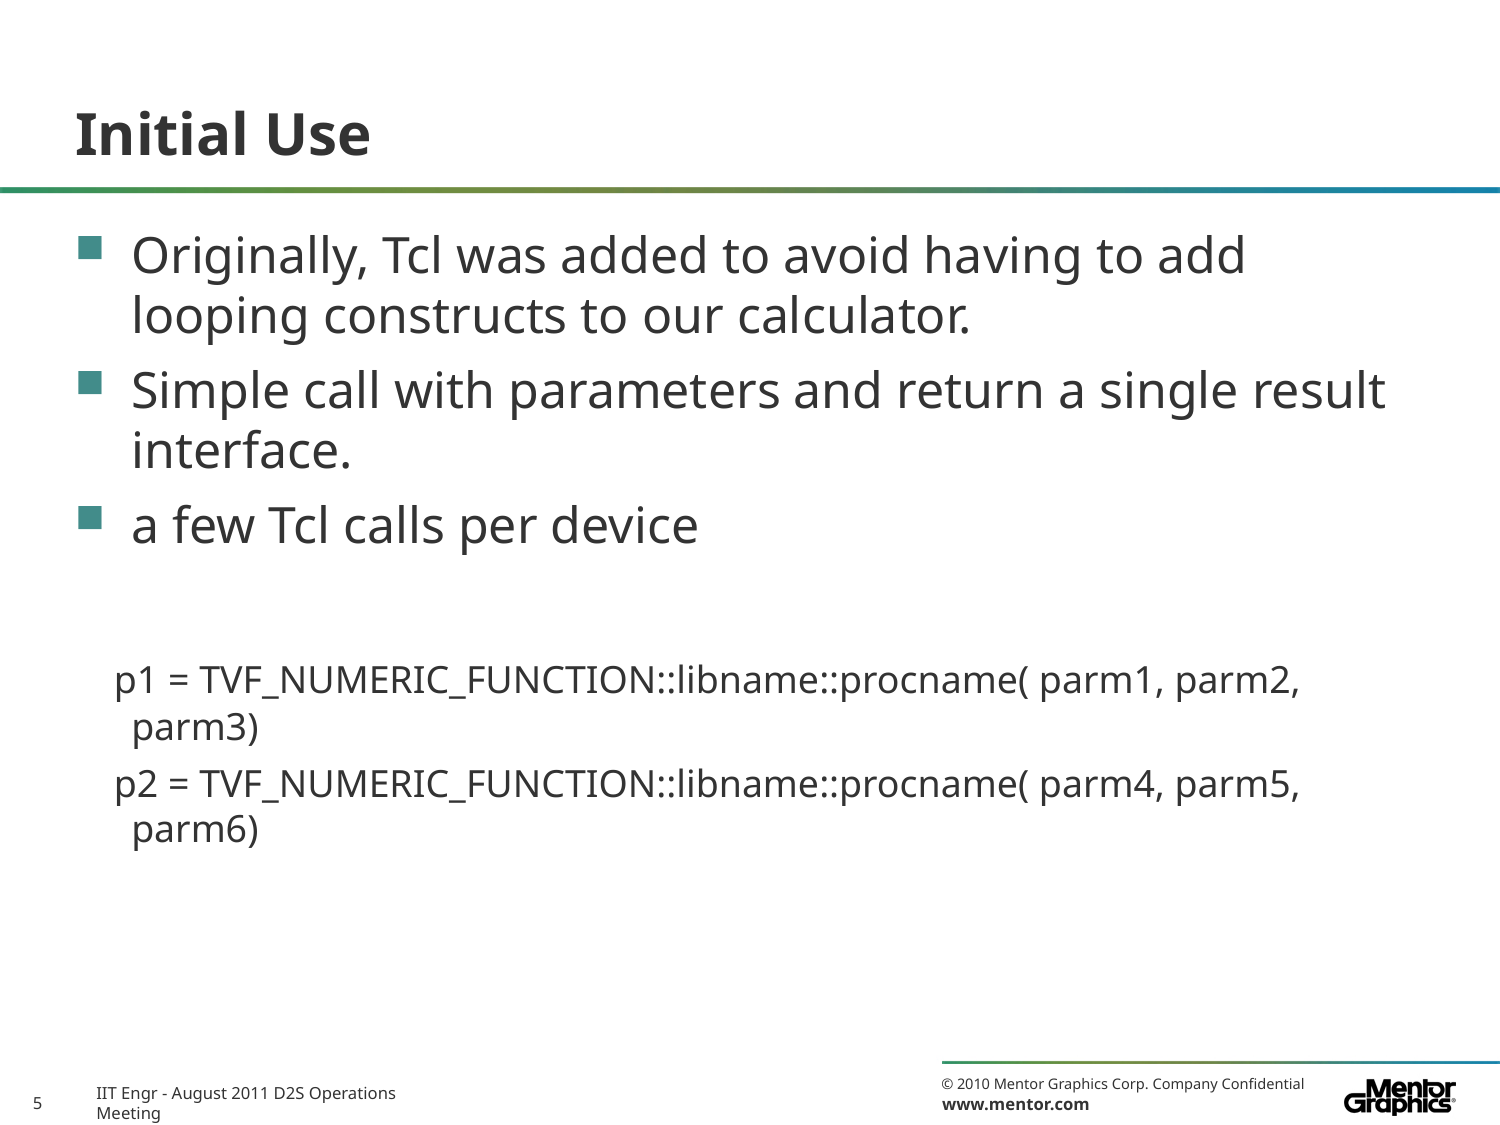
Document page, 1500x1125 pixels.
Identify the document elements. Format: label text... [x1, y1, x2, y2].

picture [0, 176, 1500, 215]
list Originally, Tcl was added to avoid having to add looping constructs to our calculator. Simple call with parameters and return a single result interface. a few Tcl calls per device p1 = TVF_NUMERIC_FUNCTION::libname::procname( parm1, parm2, parm3) p2 = TVF_NUMERIC_FUNCTION::libname::procname( parm4, parm5, parm6) [0, 215, 1500, 1048]
title Initial Use [0, 0, 1500, 176]
picture [0, 1048, 1500, 1125]
footer IIT Engr - August 2011 D2S Operations Meeting [80, 1074, 469, 1111]
